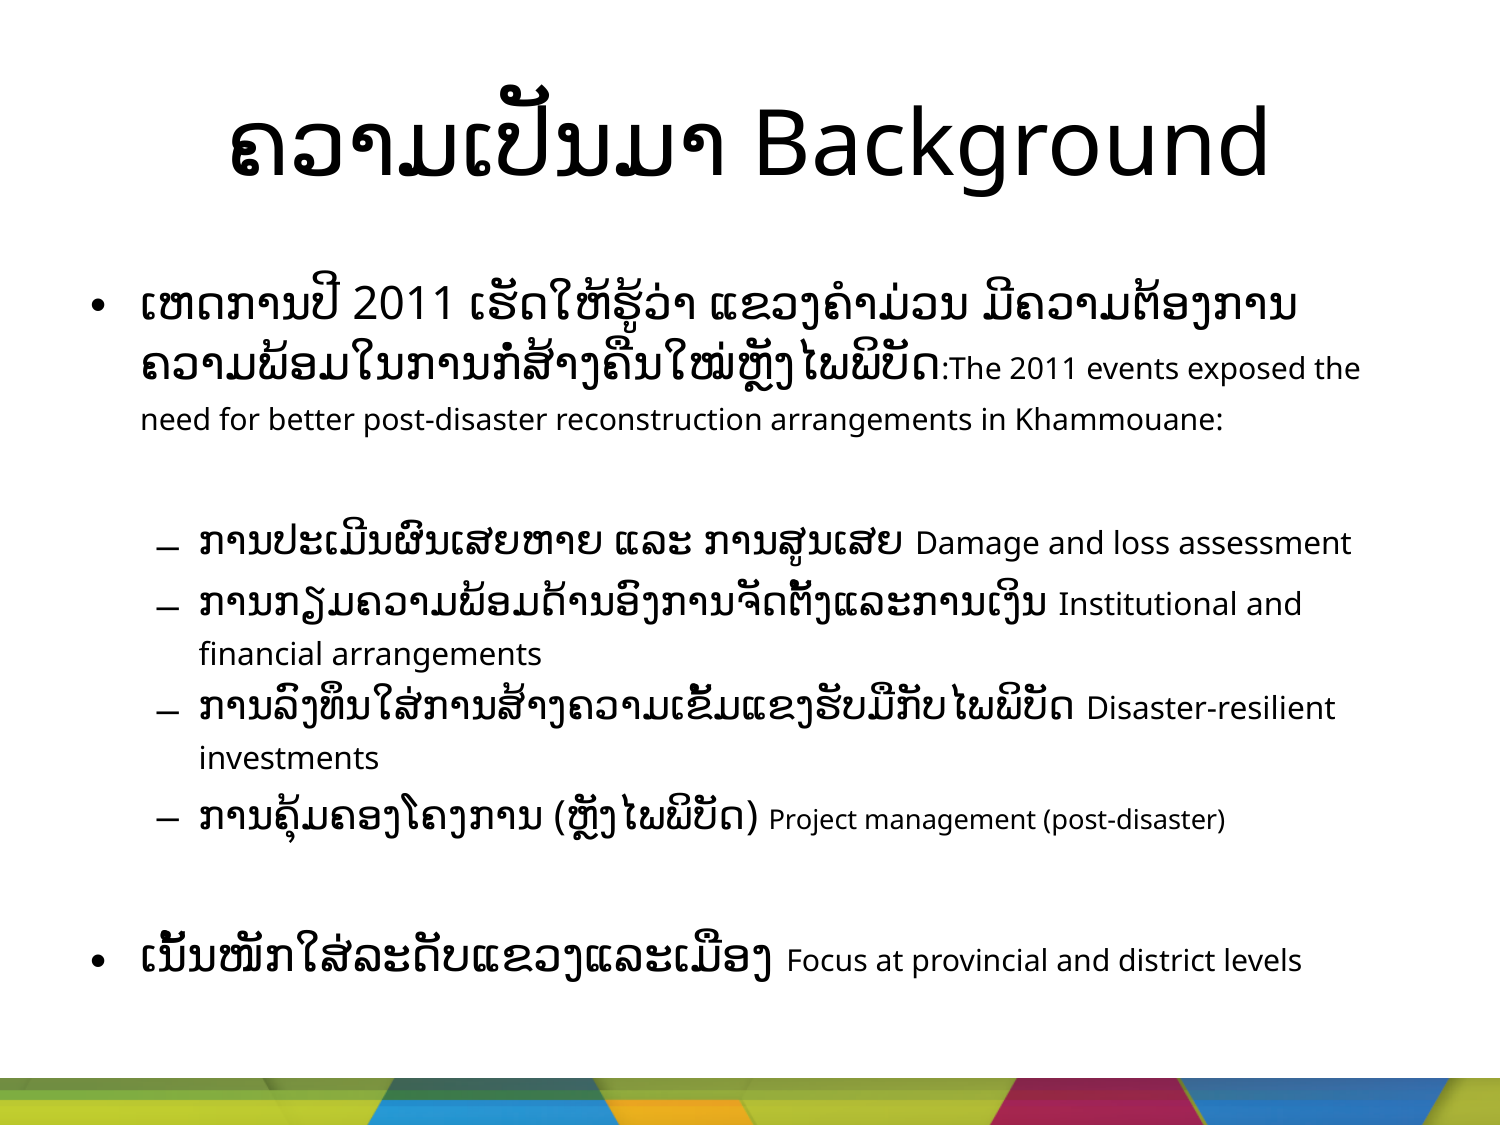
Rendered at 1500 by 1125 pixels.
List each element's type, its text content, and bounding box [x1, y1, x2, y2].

picture [0, 1078, 1500, 1125]
title ຄວາມເປັນມາ Background [75, 45, 1425, 233]
list ເຫດການປີ 2011 ເຮັດໃຫ້ຮູ້ວ່າ ແຂວງຄໍາມ່ວນ ມີຄວາມຕ້ອງການຄວາມພ້ອມໃນການກໍ່ສ້າງຄືນໃໝ່ຫຼັງໄພພິບັດ:The 2011 events exposed the need for better post-disaster reconstruction arrangements in Khammouane: ການປະເມີນຜົນເສຍຫາຍ ແລະ ການສູນເສຍ Damage and loss assessment ການກຽມຄວາມພ້ອມດ້ານອົງການຈັດຕັ້ງແລະການເງິນ Institutional and financial arrangements ການລົງທຶນໃສ່ການສ້າງຄວາມເຂັ້ມແຂງຮັບມືກັບໄພພິບັດ Disaster-resilient investments ການຄຸ້ມຄອງໂຄງການ (ຫຼັງໄພພິບັດ) Project management (post-disaster) ເນັ້ນໜັກໃສ່ລະດັບແຂວງແລະເມືອງ Focus at provincial and district levels [75, 262, 1425, 1005]
